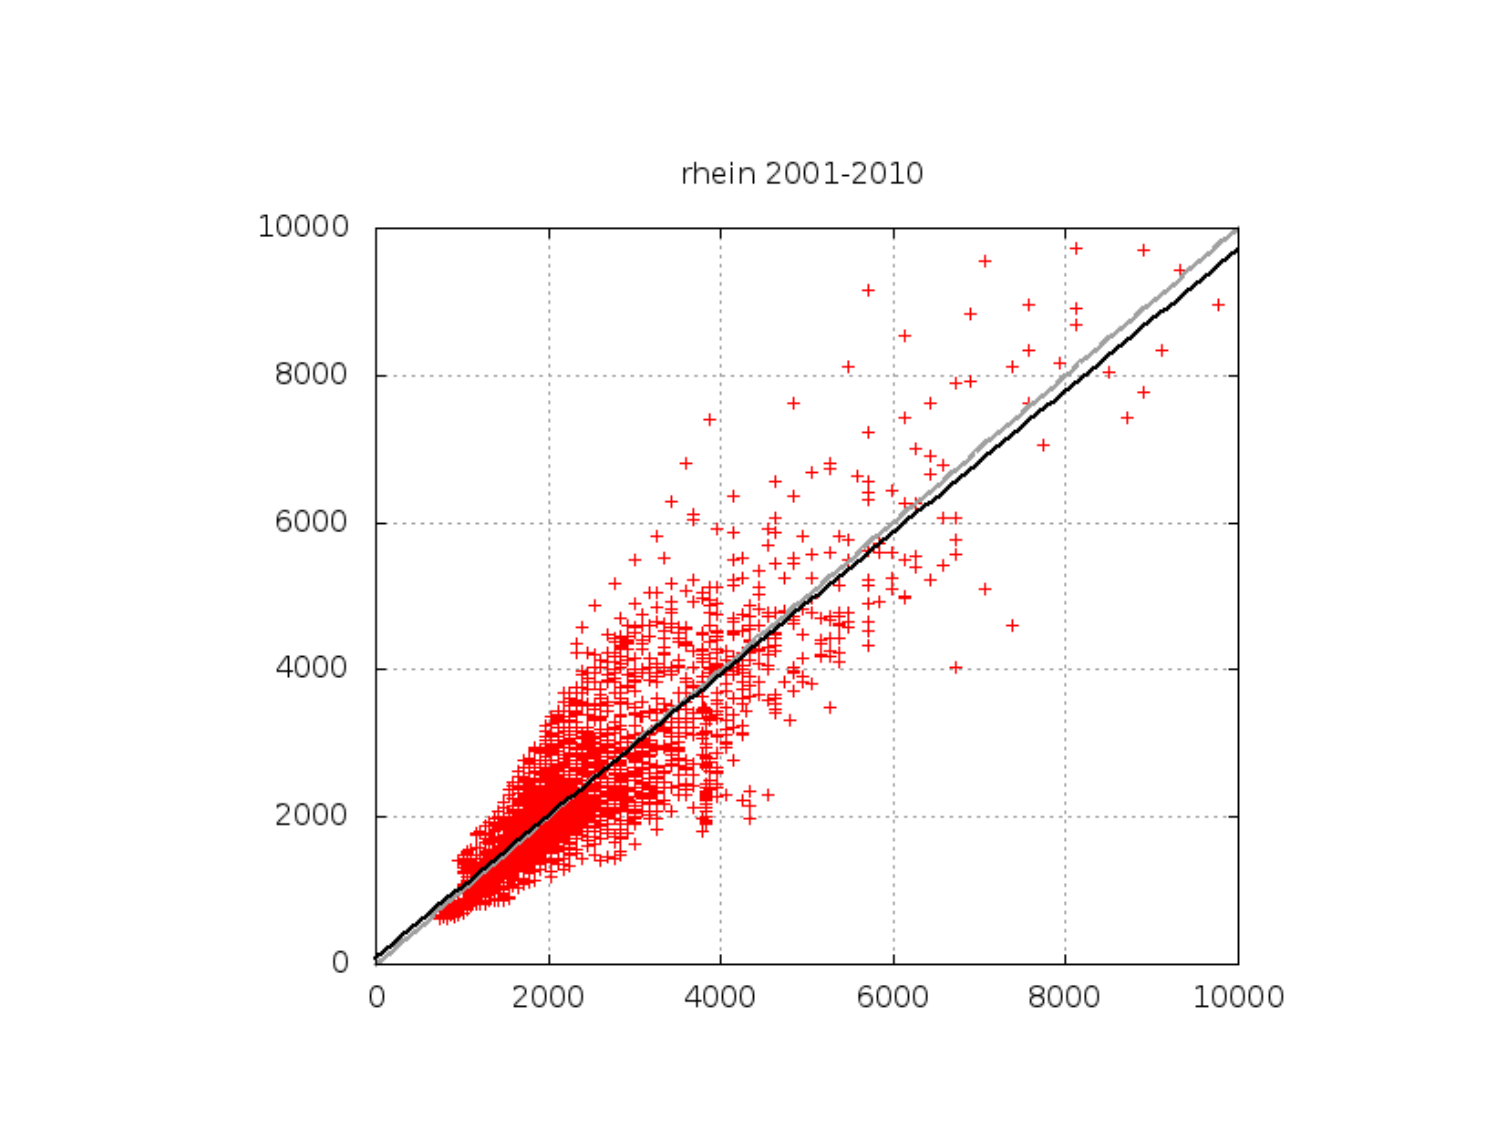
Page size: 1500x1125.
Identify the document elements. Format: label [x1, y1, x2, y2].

picture [206, 124, 1300, 1036]
